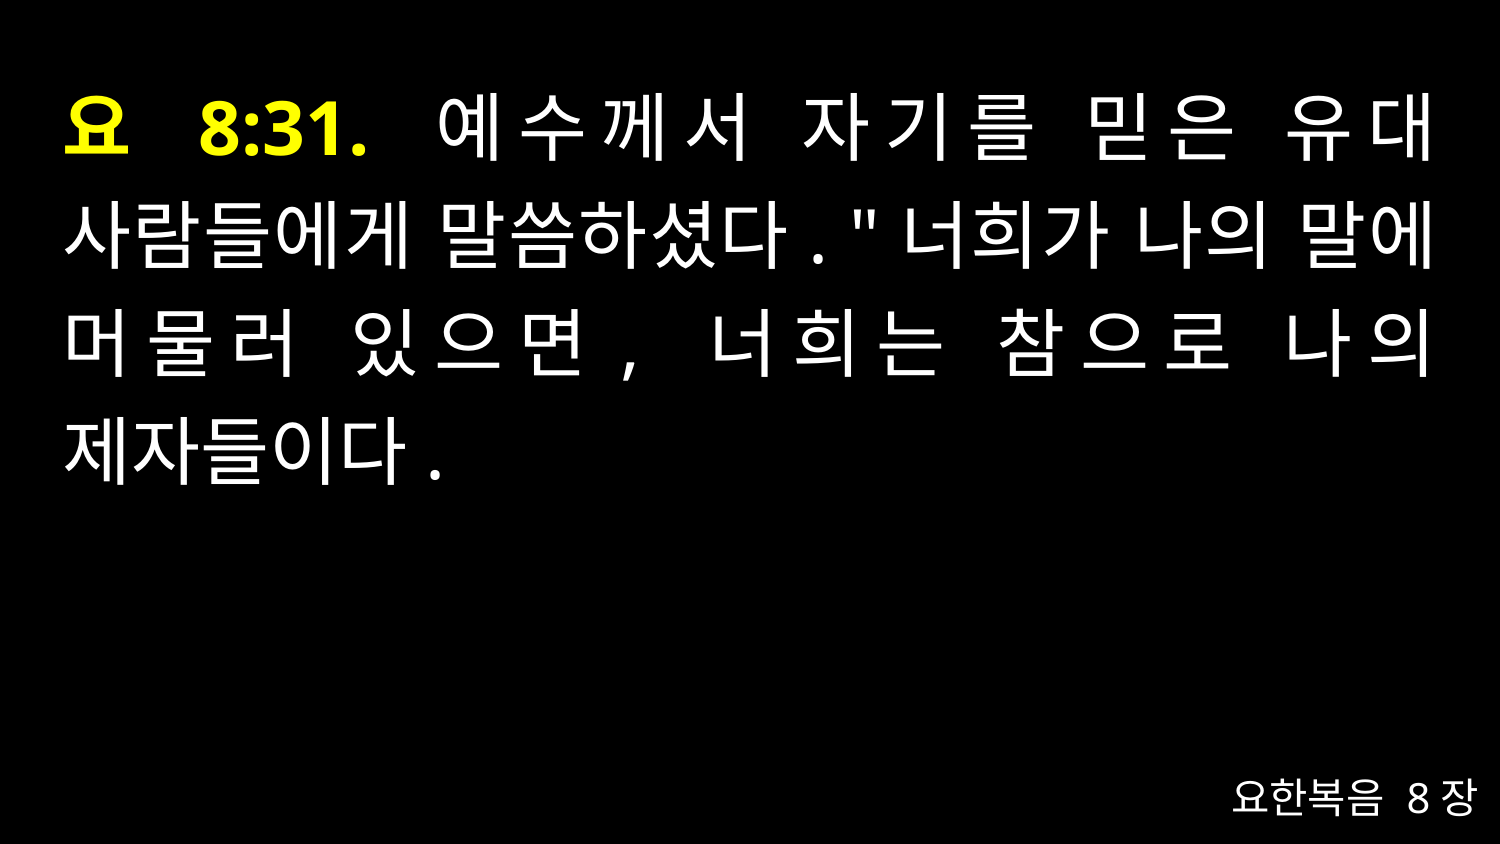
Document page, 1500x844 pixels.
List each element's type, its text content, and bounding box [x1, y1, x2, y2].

title 요 8:31. 예수께서 자기를 믿은 유대 사람들에게 말씀하셨다. "너희가 나의 말에 머물러 있으면, 너희는 참으로 나의 제자들이다. [0, 0, 1500, 844]
subtitle 요한복음 8장 [916, 770, 1500, 844]
